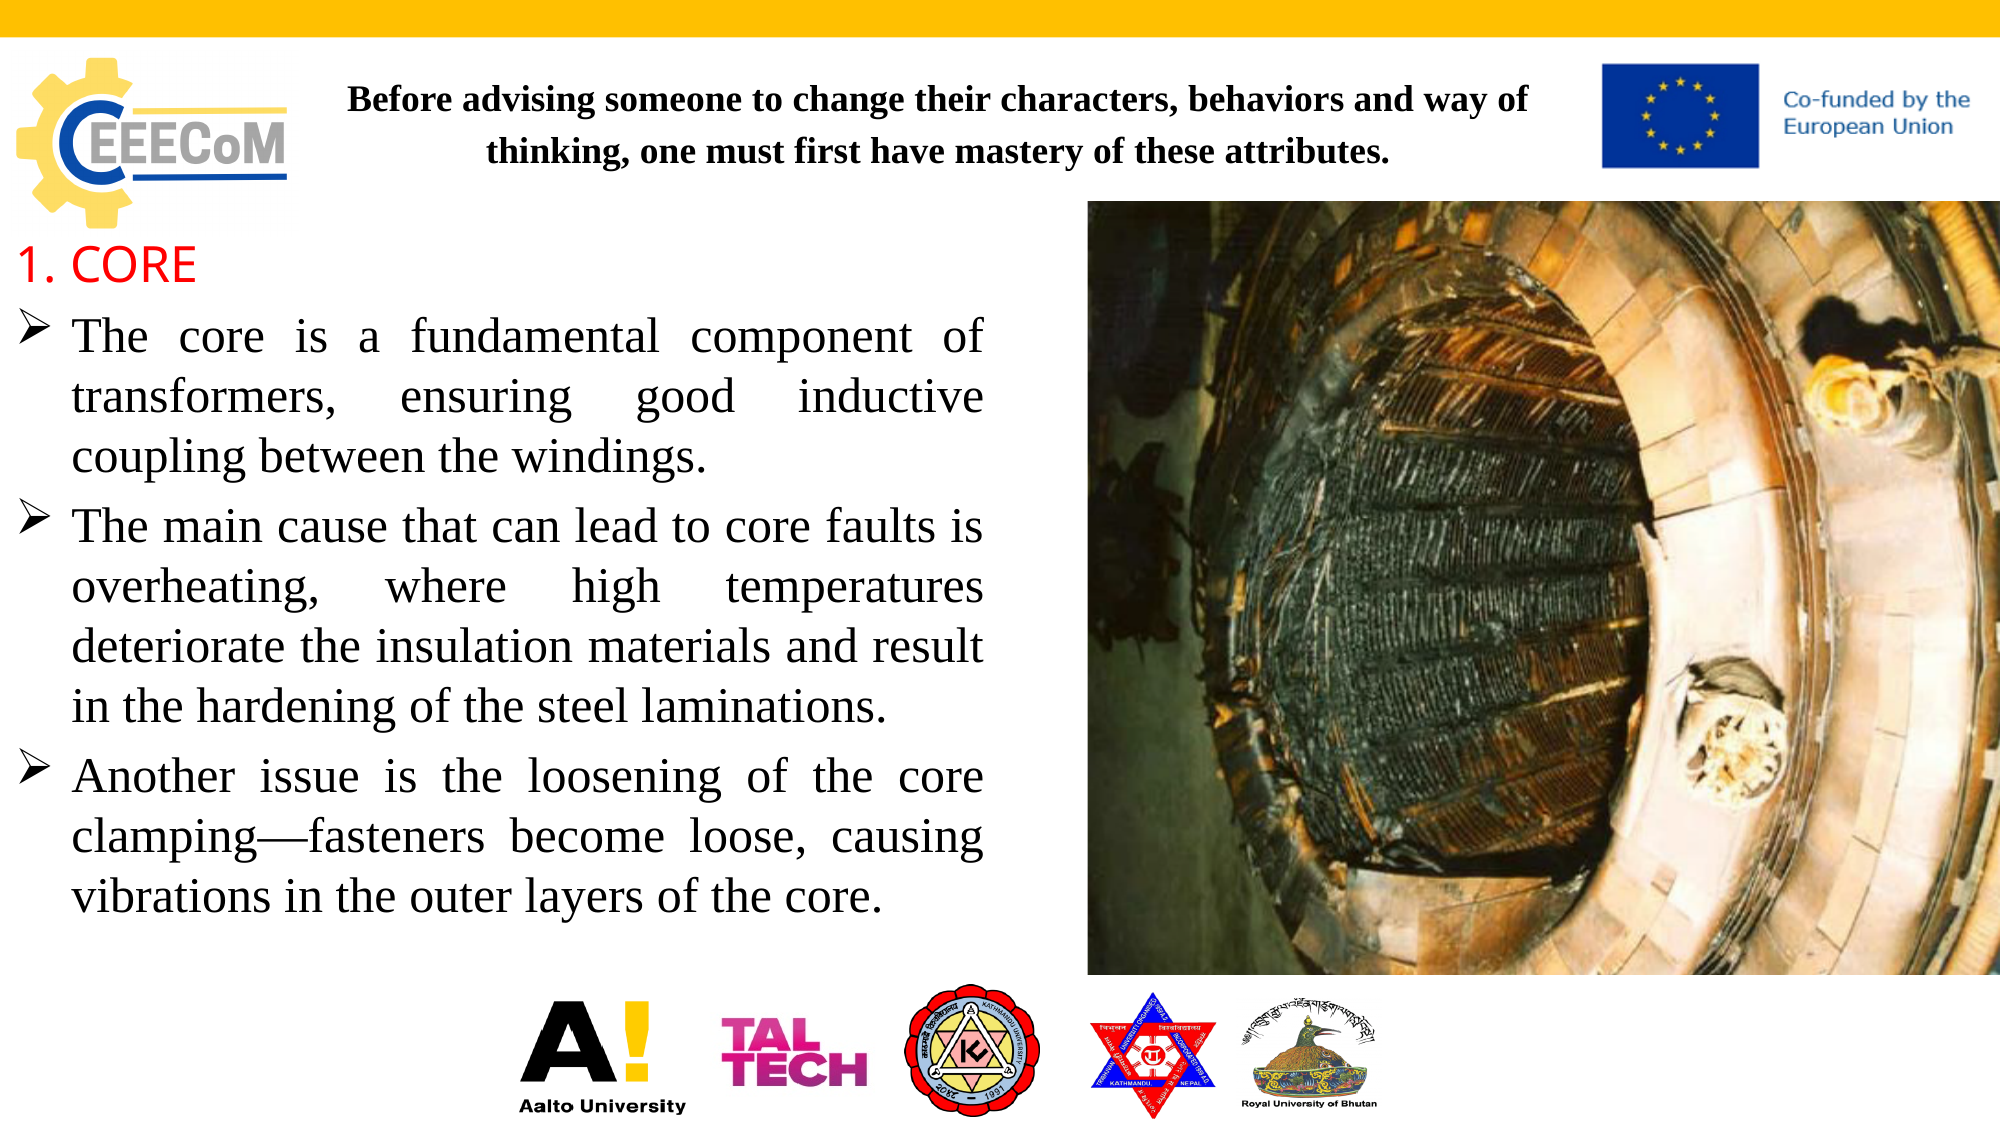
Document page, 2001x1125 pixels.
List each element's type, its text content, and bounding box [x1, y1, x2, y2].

picture [512, 984, 1382, 1125]
title Before advising someone to change their characters, behaviors and way of thinking, one must first have mastery of these attributes. [312, 37, 1565, 201]
picture [11, 50, 299, 224]
picture [1087, 200, 2000, 976]
list 1. CORE The core is a fundamental component of transformers, ensuring good inductive coupling between the windings. The main cause that can lead to core faults is overheating, where high temperatures deteriorate the insulation materials and result in the hardening of the steel laminations. Another issue is the loosening of the core clamping—fasteners become loose, causing vibrations in the outer layers of the core. [0, 224, 1000, 975]
picture [1595, 46, 2000, 181]
